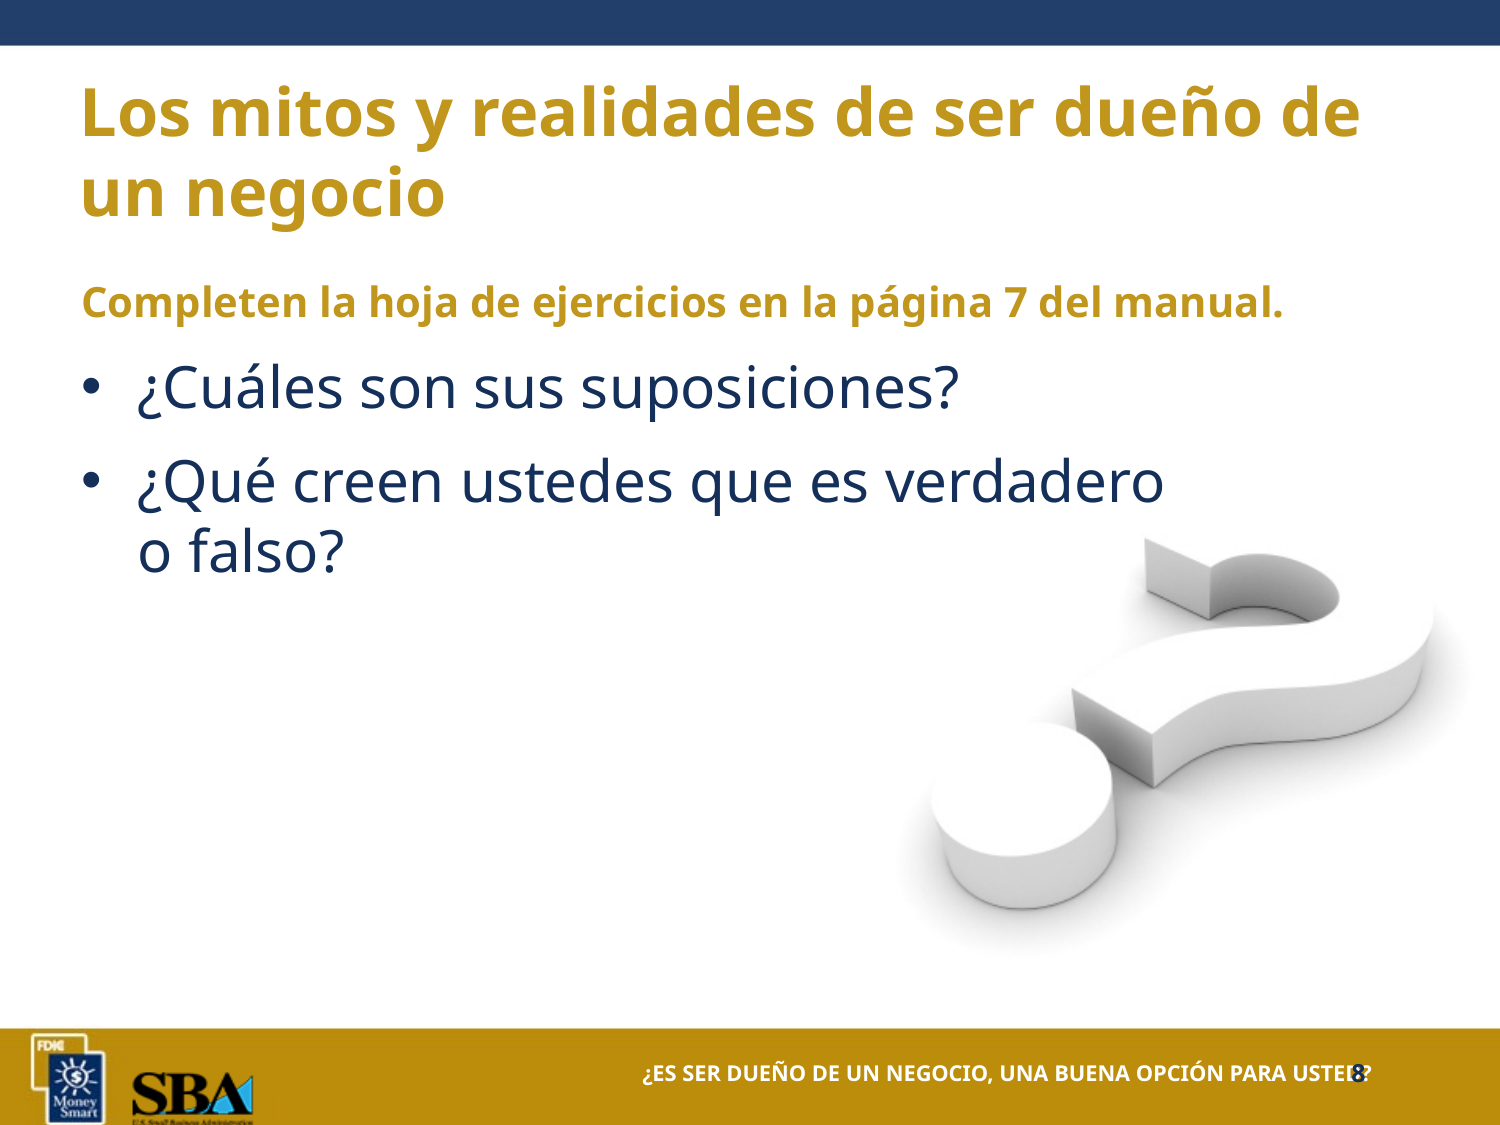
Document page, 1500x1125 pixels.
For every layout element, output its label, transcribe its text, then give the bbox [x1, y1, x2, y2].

list Completen la hoja de ejercicios en la página 7 del manual. ¿Cuáles son sus suposiciones? ¿Qué creen ustedes que es verdadero o falso? [66, 268, 1434, 877]
title Los mitos y realidades de ser dueño de un negocio [64, 62, 1415, 163]
picture [0, 0, 1500, 1125]
